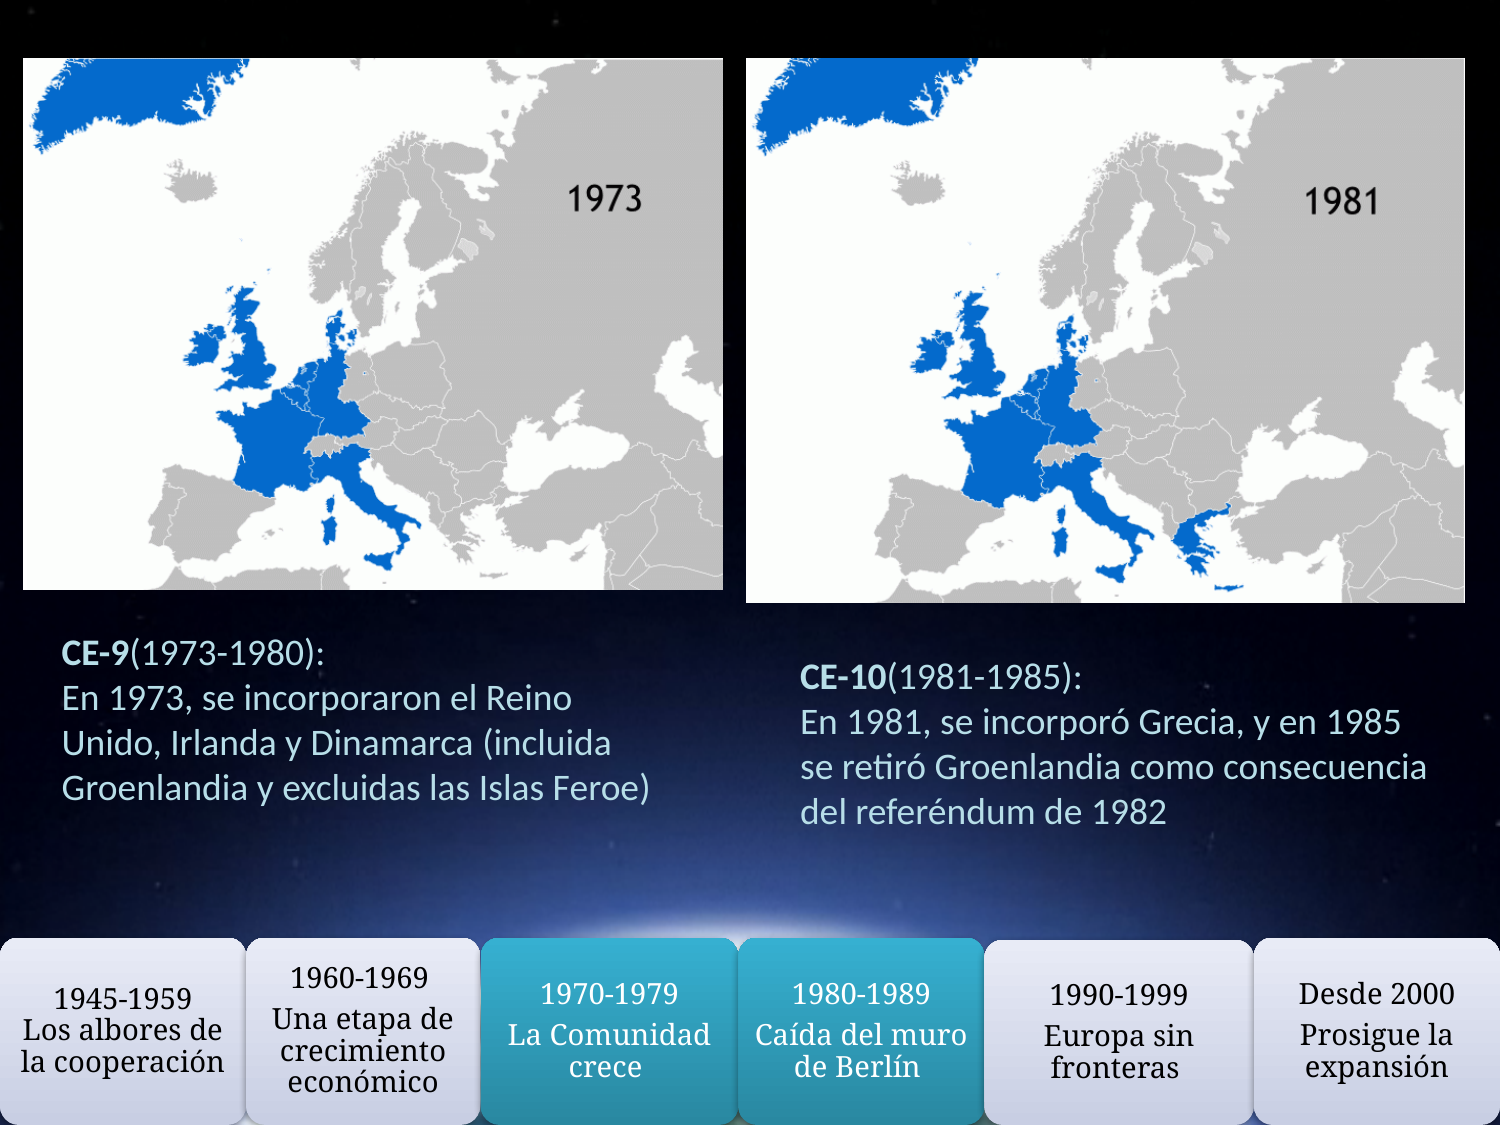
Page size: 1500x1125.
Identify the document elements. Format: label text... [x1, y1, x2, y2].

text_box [0, 937, 243, 1125]
text_box CE-10(1981-1985): En 1981, se incorporó Grecia, y en 1985 se retiró Groenlandia como consecuencia del referéndum de 1982 [785, 644, 1454, 840]
picture [0, 0, 1500, 937]
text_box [480, 937, 735, 1125]
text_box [984, 913, 1255, 1125]
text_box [1253, 937, 1500, 1125]
text_box CE-9(1973-1980): En 1973, se incorporaron el Reino Unido, Irlanda y Dinamarca (incluida Groenlandia y excluidas las Islas Feroe) [46, 621, 680, 861]
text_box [738, 937, 979, 1125]
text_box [245, 937, 478, 1125]
